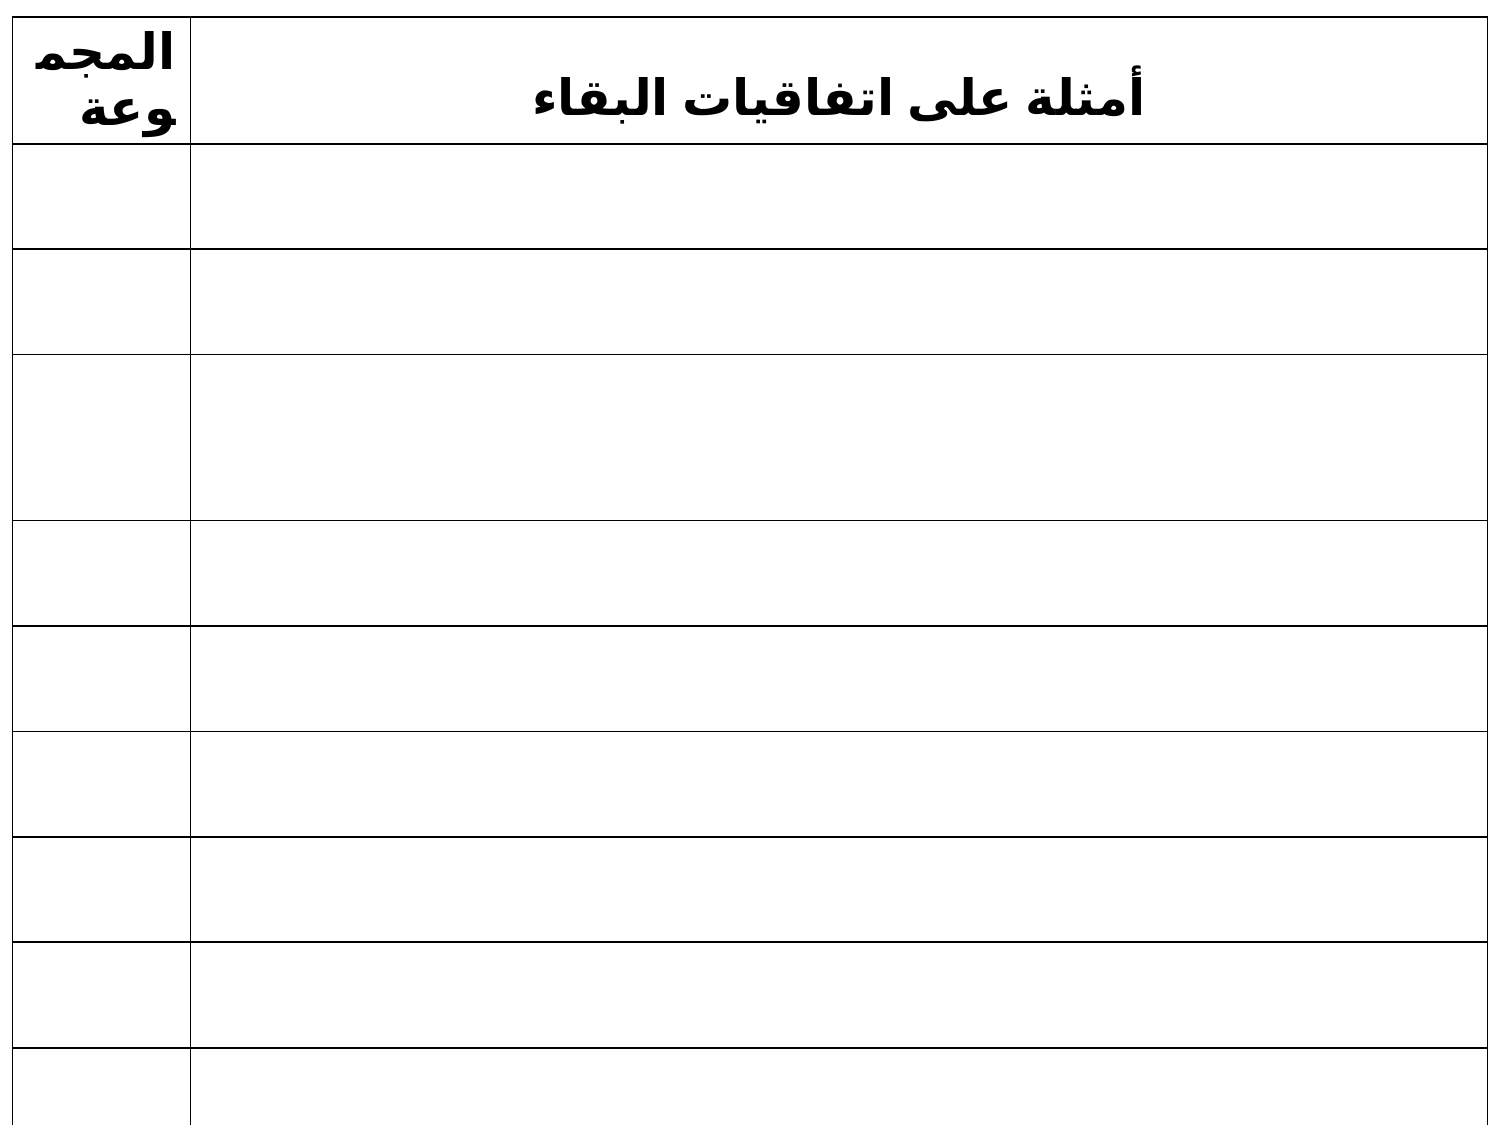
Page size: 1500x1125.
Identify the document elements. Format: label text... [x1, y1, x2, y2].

table_cell [13, 732, 190, 836]
table_cell [191, 838, 1487, 941]
table_header أمثلة على اتفاقيات البقاء [191, 18, 1487, 143]
table_cell [13, 1049, 190, 1125]
table_cell [191, 627, 1487, 731]
table_cell [191, 1049, 1487, 1125]
table_cell [13, 521, 190, 625]
table_cell [191, 145, 1487, 248]
table_cell [191, 732, 1487, 836]
table_cell [13, 145, 190, 248]
table_cell [13, 627, 190, 731]
table_cell [191, 355, 1487, 520]
table_cell [13, 943, 190, 1047]
table_header المجموعة [13, 18, 190, 143]
table_cell [13, 838, 190, 941]
table_cell [191, 943, 1487, 1047]
table_cell [13, 355, 190, 520]
table_cell [13, 250, 190, 354]
table_cell [191, 250, 1487, 354]
table_cell [191, 521, 1487, 625]
